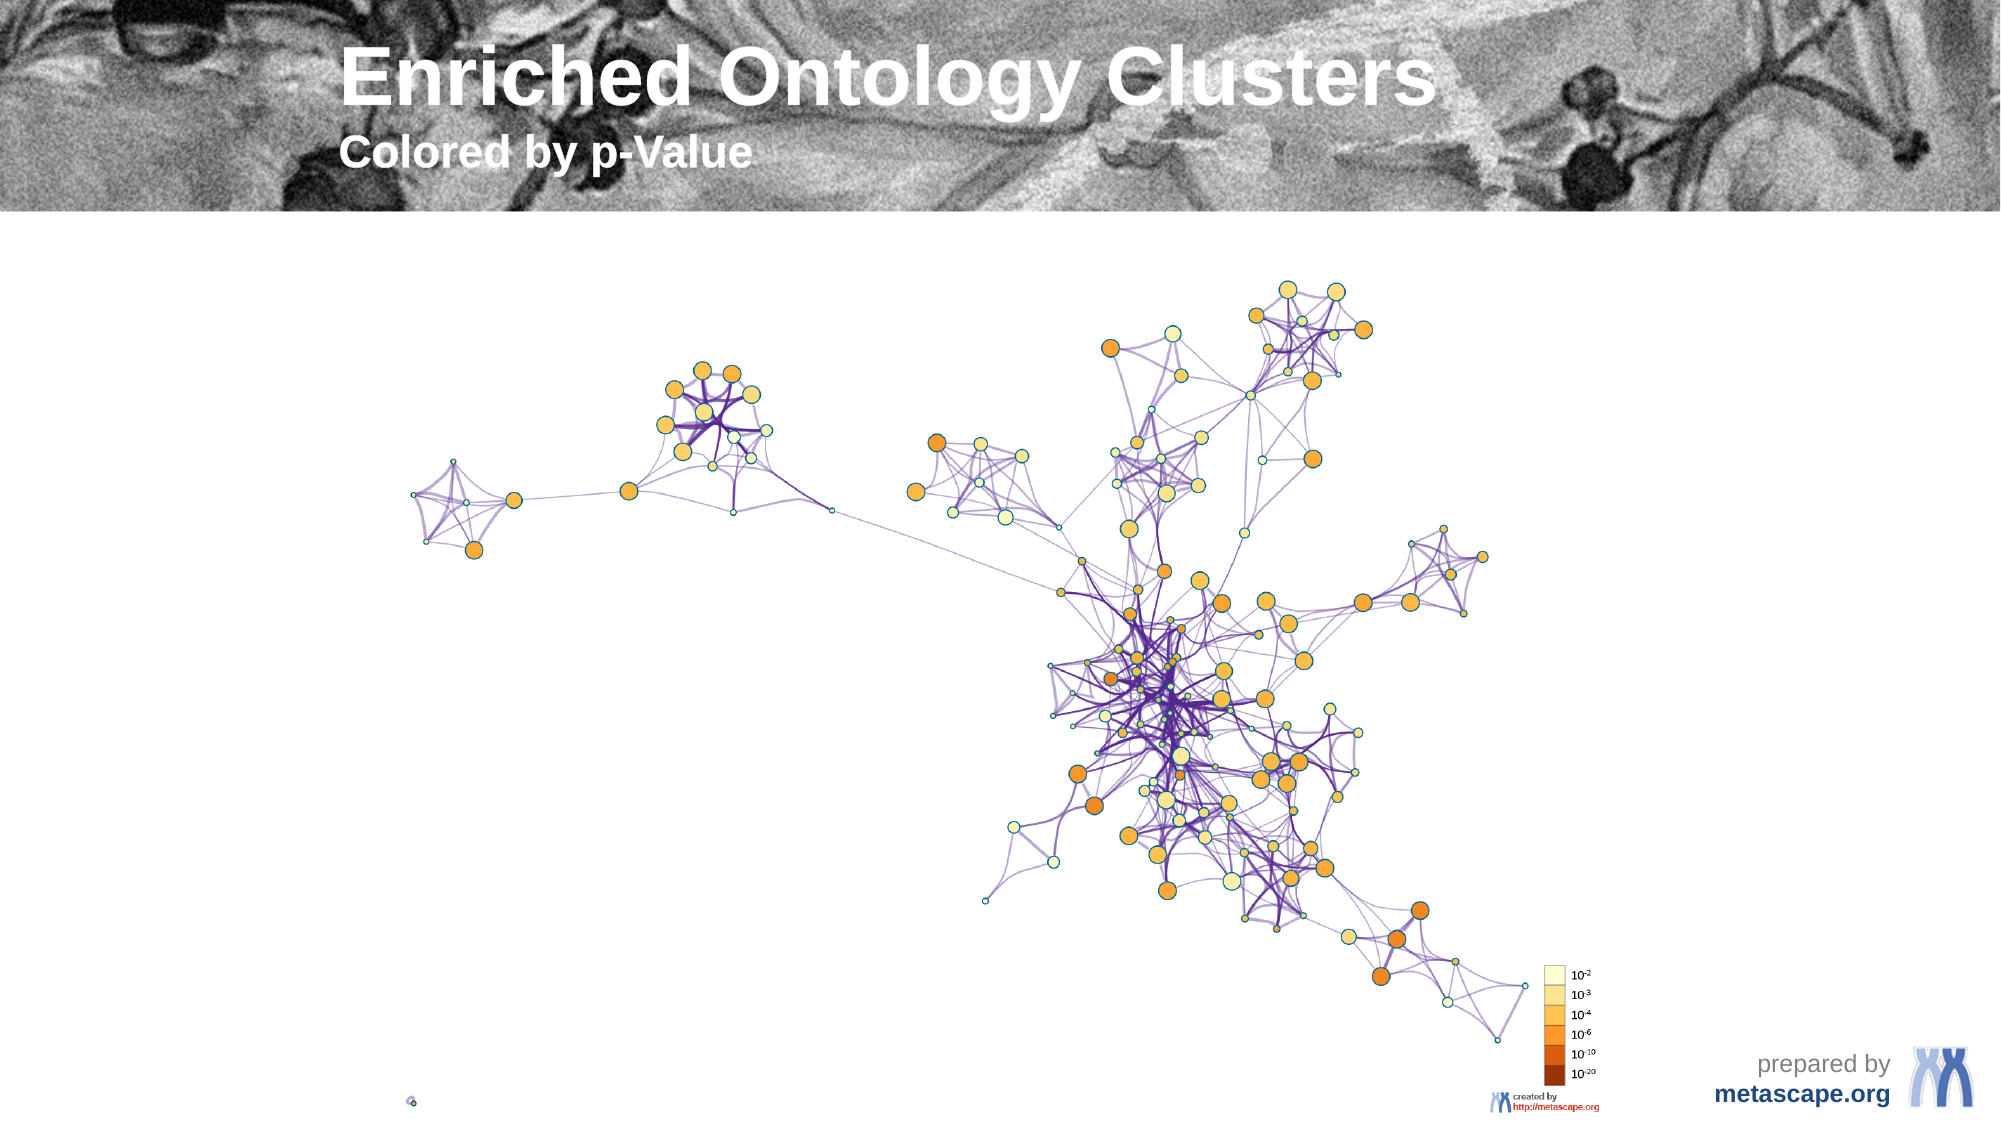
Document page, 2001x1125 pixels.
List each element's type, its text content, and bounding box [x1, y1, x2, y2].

title Enriched Ontology Clusters Colored by p-Value [323, 11, 1526, 187]
picture [0, 0, 2001, 1125]
